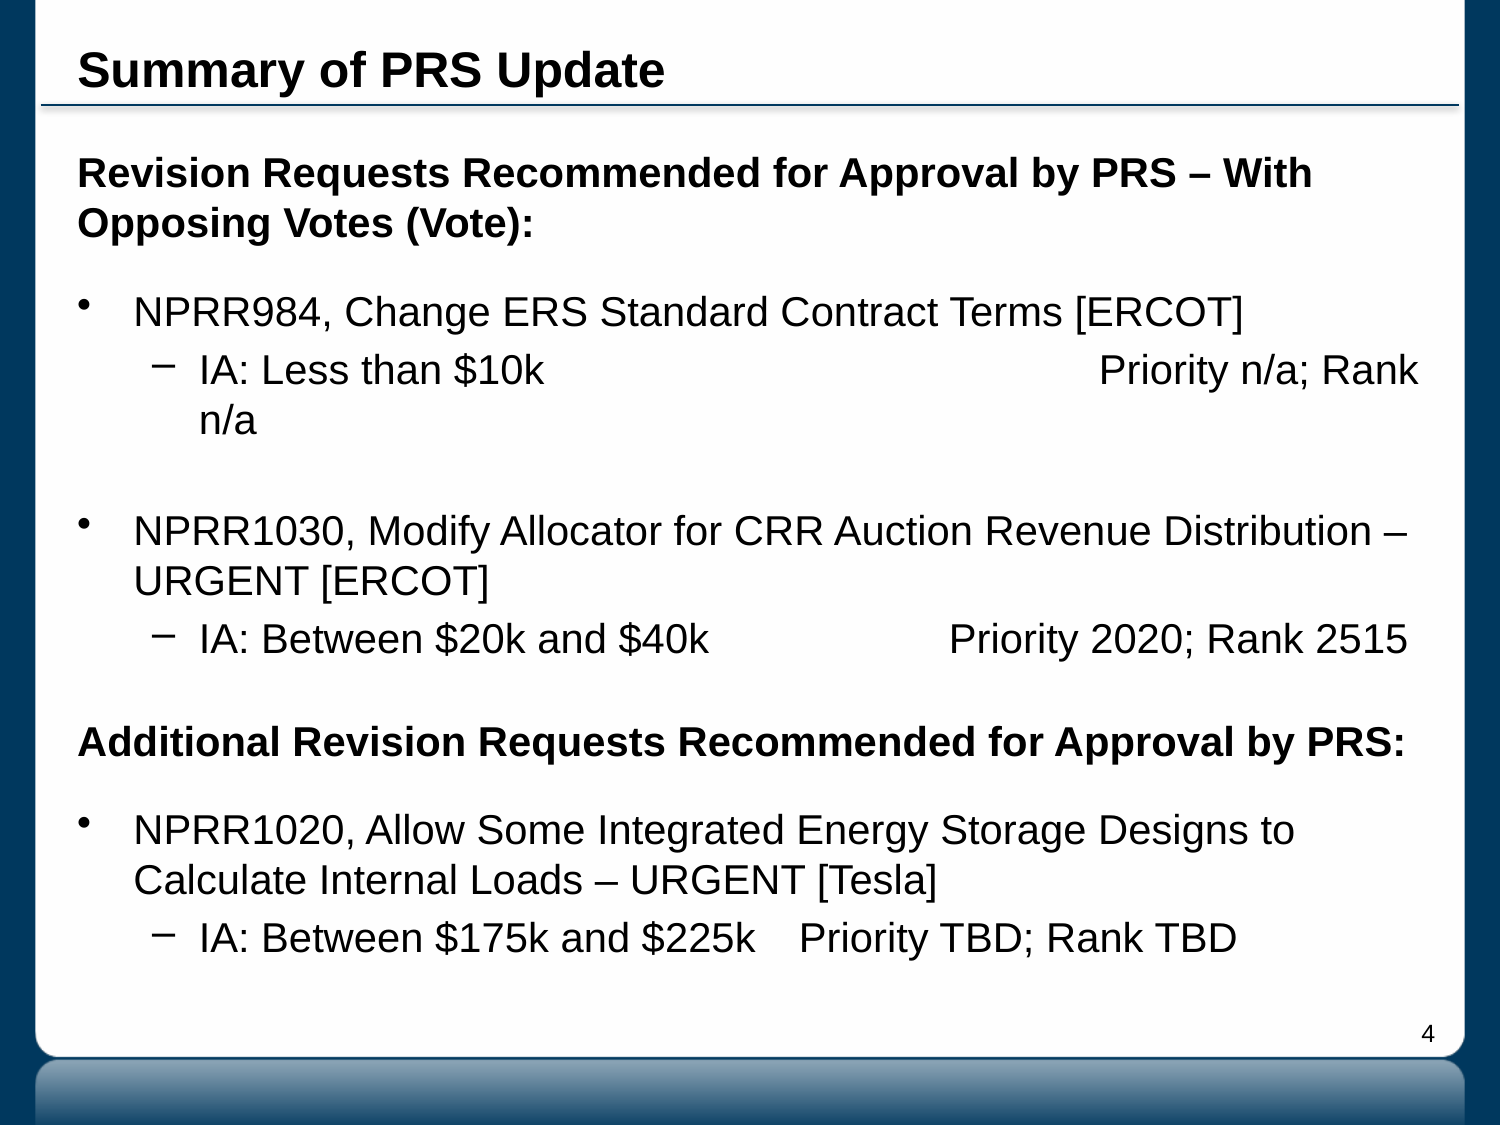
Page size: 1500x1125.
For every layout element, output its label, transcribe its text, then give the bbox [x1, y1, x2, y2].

text_box Revision Requests Recommended for Approval by PRS – With Opposing Votes (Vote): NPRR984, Change ERS Standard Contract Terms [ERCOT] IA: Less than $10k Priority n/a; Rank n/a NPRR1030, Modify Allocator for CRR Auction Revenue Distribution – URGENT [ERCOT] IA: Between $20k and $40k Priority 2020; Rank 2515 Additional Revision Requests Recommended for Approval by PRS: NPRR1020, Allow Some Integrated Energy Storage Designs to Calculate Internal Loads – URGENT [Tesla] IA: Between $175k and $225k Priority TBD; Rank TBD [62, 138, 1450, 1049]
title Summary of PRS Update [62, 29, 1450, 106]
picture [35, 0, 1465, 1125]
